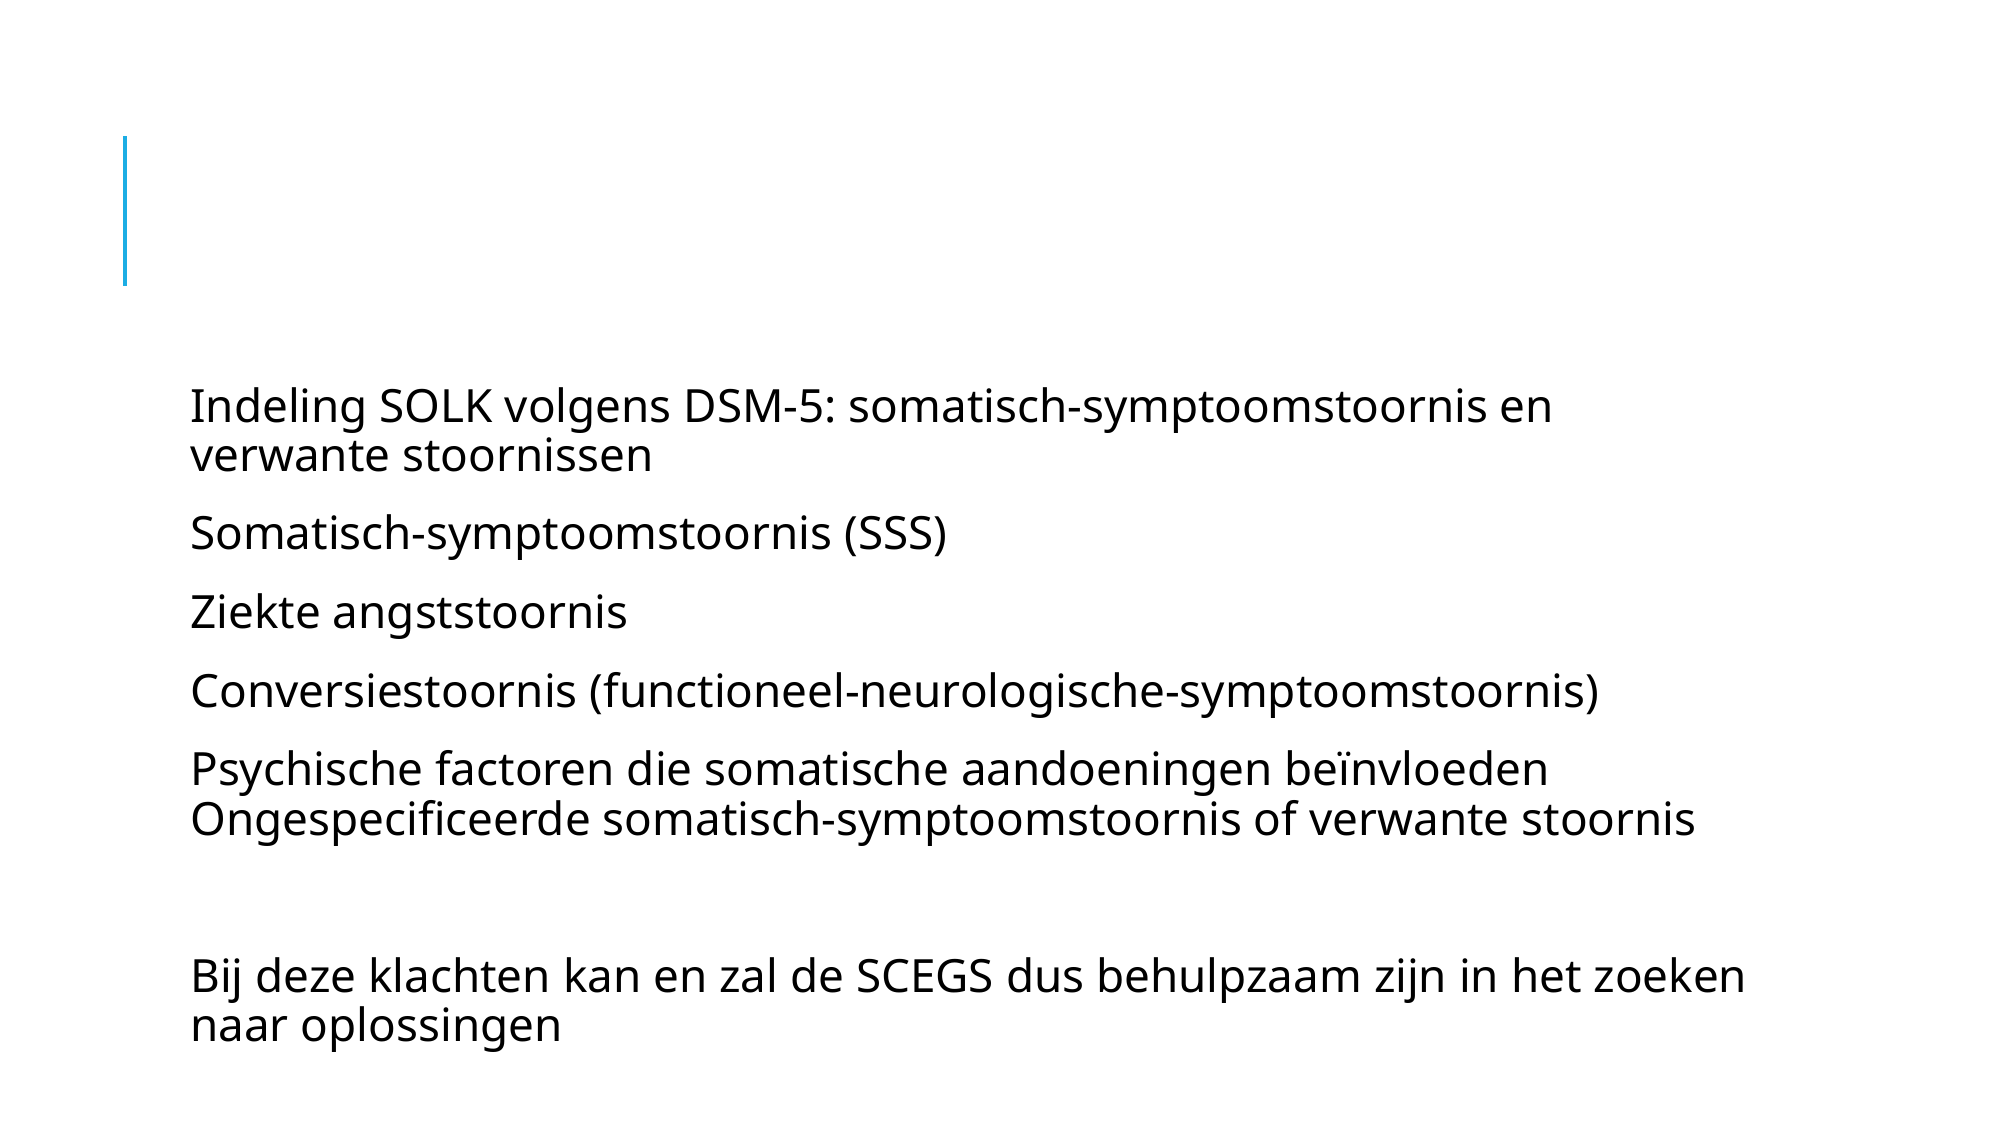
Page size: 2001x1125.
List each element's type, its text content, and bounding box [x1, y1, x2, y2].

list Indeling SOLK volgens DSM-5: somatisch-symptoomstoornis en verwante stoornissen Somatisch-symptoomstoornis (SSS) Ziekte angststoornis Conversiestoornis (functioneel-neurologische-symptoomstoornis) Psychische factoren die somatische aandoeningen beïnvloeden Ongespecificeerde somatisch-symptoomstoornis of verwante stoornis Bij deze klachten kan en zal de SCEGS dus behulpzaam zijn in het zoeken naar oplossingen [168, 375, 1763, 1035]
